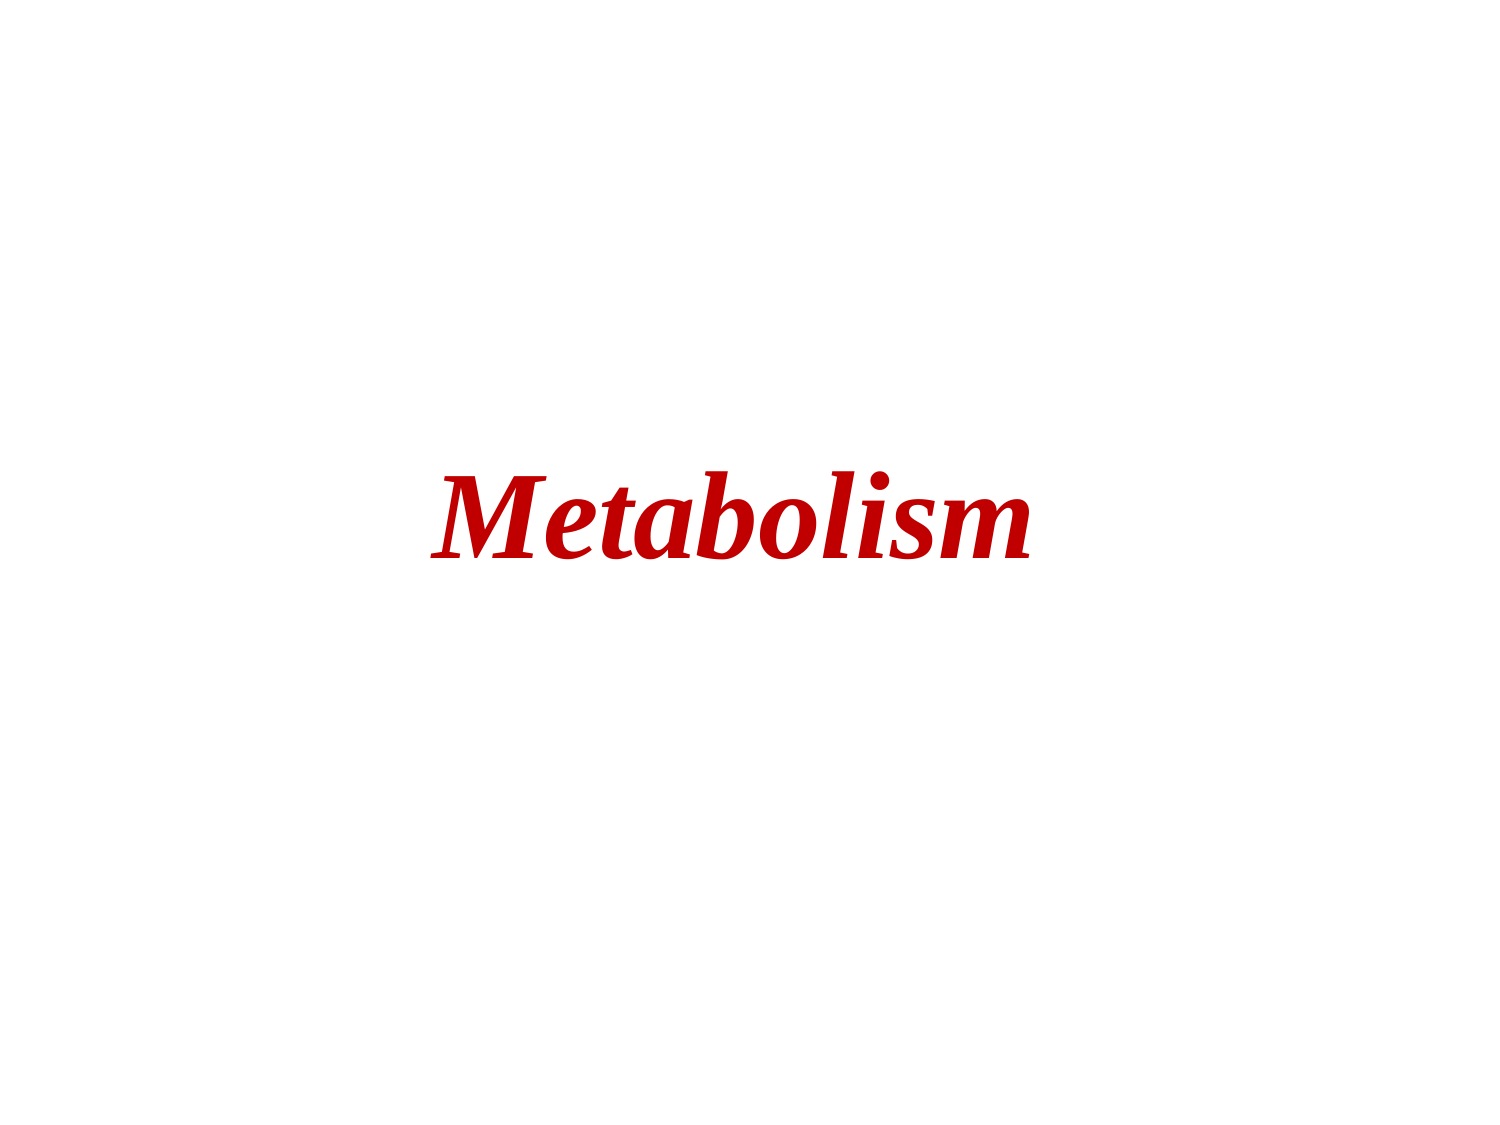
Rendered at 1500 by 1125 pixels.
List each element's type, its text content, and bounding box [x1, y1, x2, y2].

title Metabolism [112, 387, 1388, 629]
